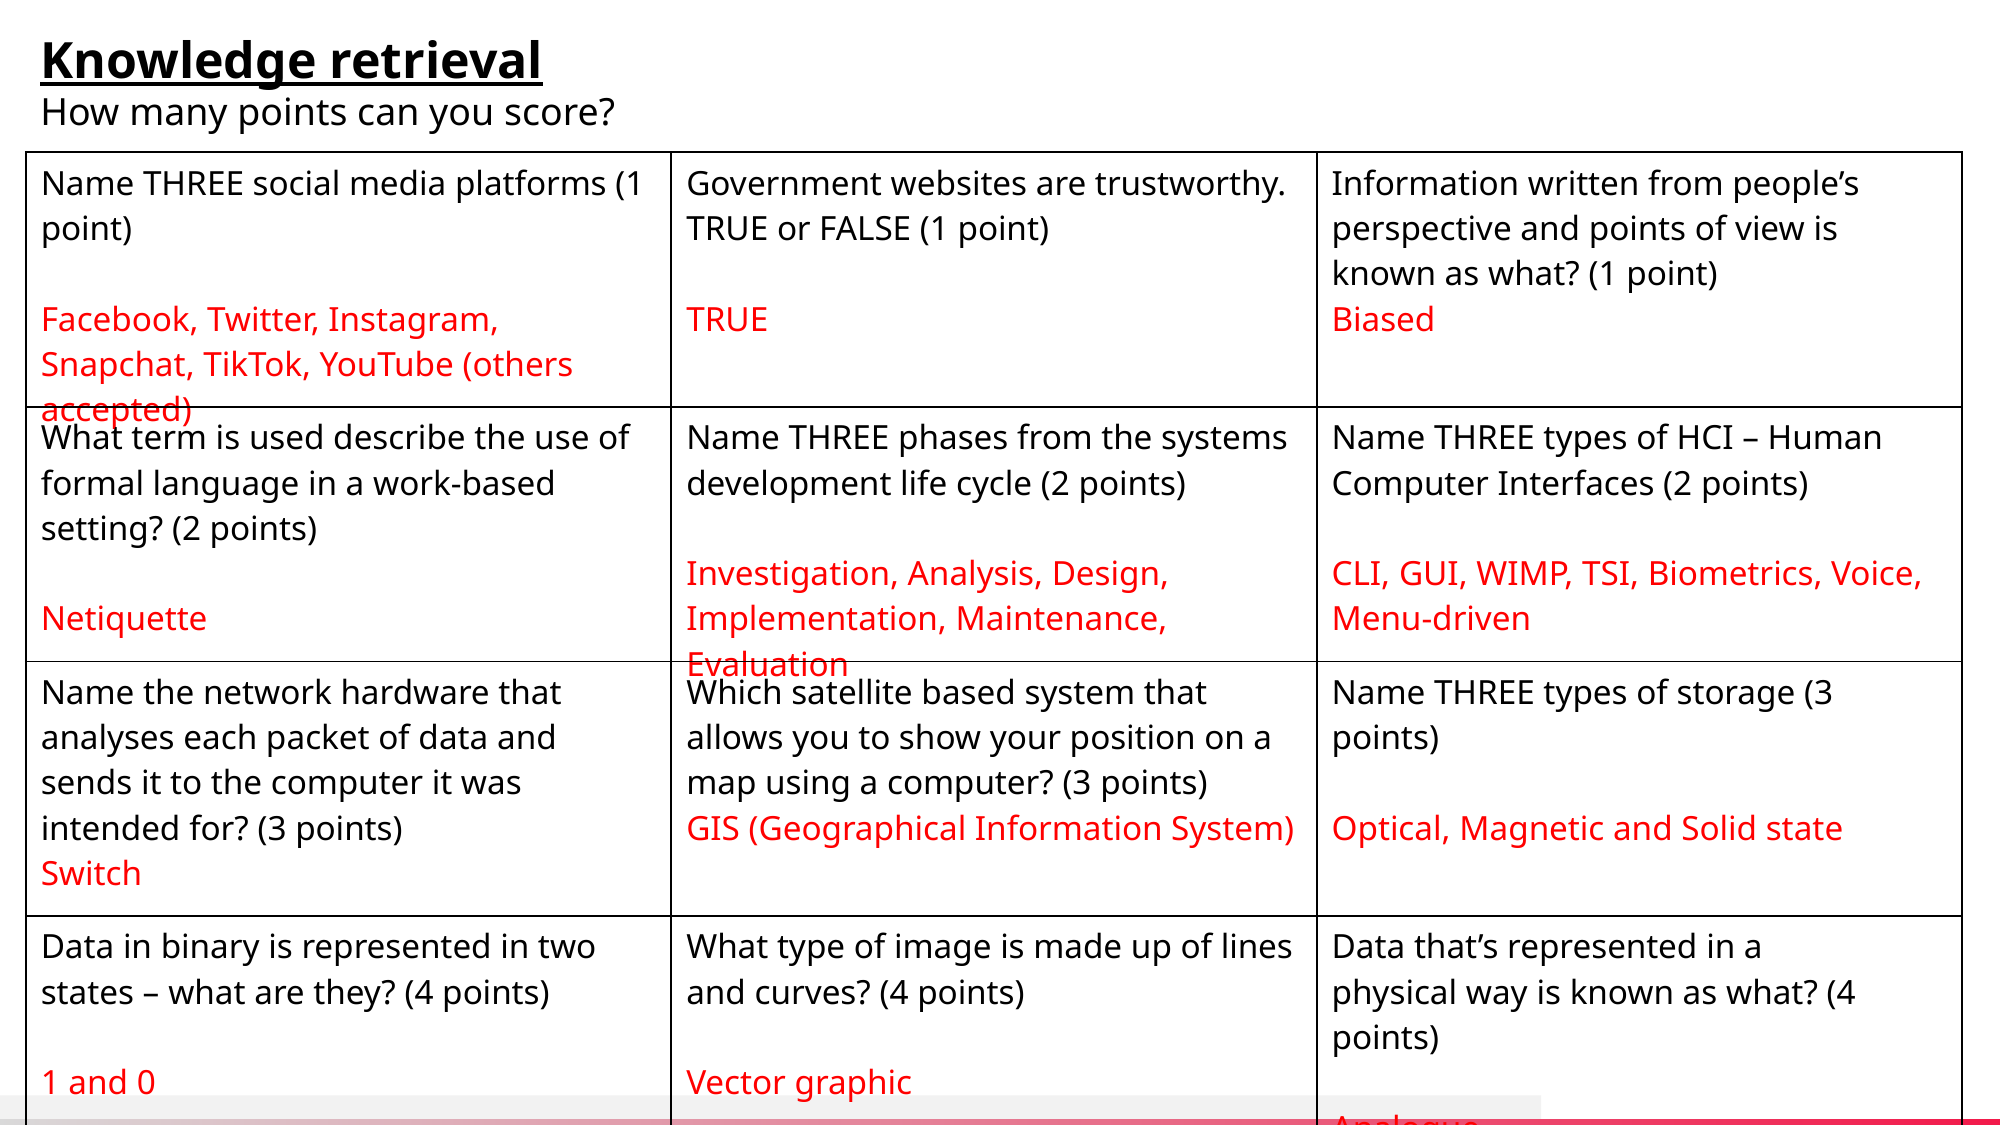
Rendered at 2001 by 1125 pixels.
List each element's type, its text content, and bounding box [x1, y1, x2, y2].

table_cell Data that’s represented in a physical way is known as what? (4 points) Analogue [1318, 917, 1961, 1125]
text_box Knowledge retrieval How many points can you score? [25, 21, 1095, 141]
table_cell Name THREE types of HCI – Human Computer Interfaces (2 points) CLI, GUI, WIMP, TSI, Biometrics, Voice, Menu-driven [1318, 408, 1961, 661]
table_cell What term is used describe the use of formal language in a work-based setting? (2 points) Netiquette [27, 408, 670, 661]
table_header Information written from people’s perspective and points of view is known as what? (1 point) Biased [1318, 153, 1961, 406]
table_cell Data in binary is represented in two states – what are they? (4 points) 1 and 0 [27, 917, 670, 1125]
table_cell Which satellite based system that allows you to show your position on a map using a computer? (3 points) GIS (Geographical Information System) [672, 662, 1316, 915]
table_cell Name THREE types of storage (3 points) Optical, Magnetic and Solid state [1318, 662, 1961, 915]
table_header Government websites are trustworthy. TRUE or FALSE (1 point) TRUE [672, 153, 1316, 406]
table_cell Name the network hardware that analyses each packet of data and sends it to the computer it was intended for? (3 points) Switch [27, 662, 670, 915]
table_header Name THREE social media platforms (1 point) Facebook, Twitter, Instagram, Snapchat, TikTok, YouTube (others accepted) [27, 153, 670, 406]
table_cell Name THREE phases from the systems development life cycle (2 points) Investigation, Analysis, Design, Implementation, Maintenance, Evaluation [672, 408, 1316, 661]
table_cell What type of image is made up of lines and curves? (4 points) Vector graphic [672, 917, 1316, 1125]
